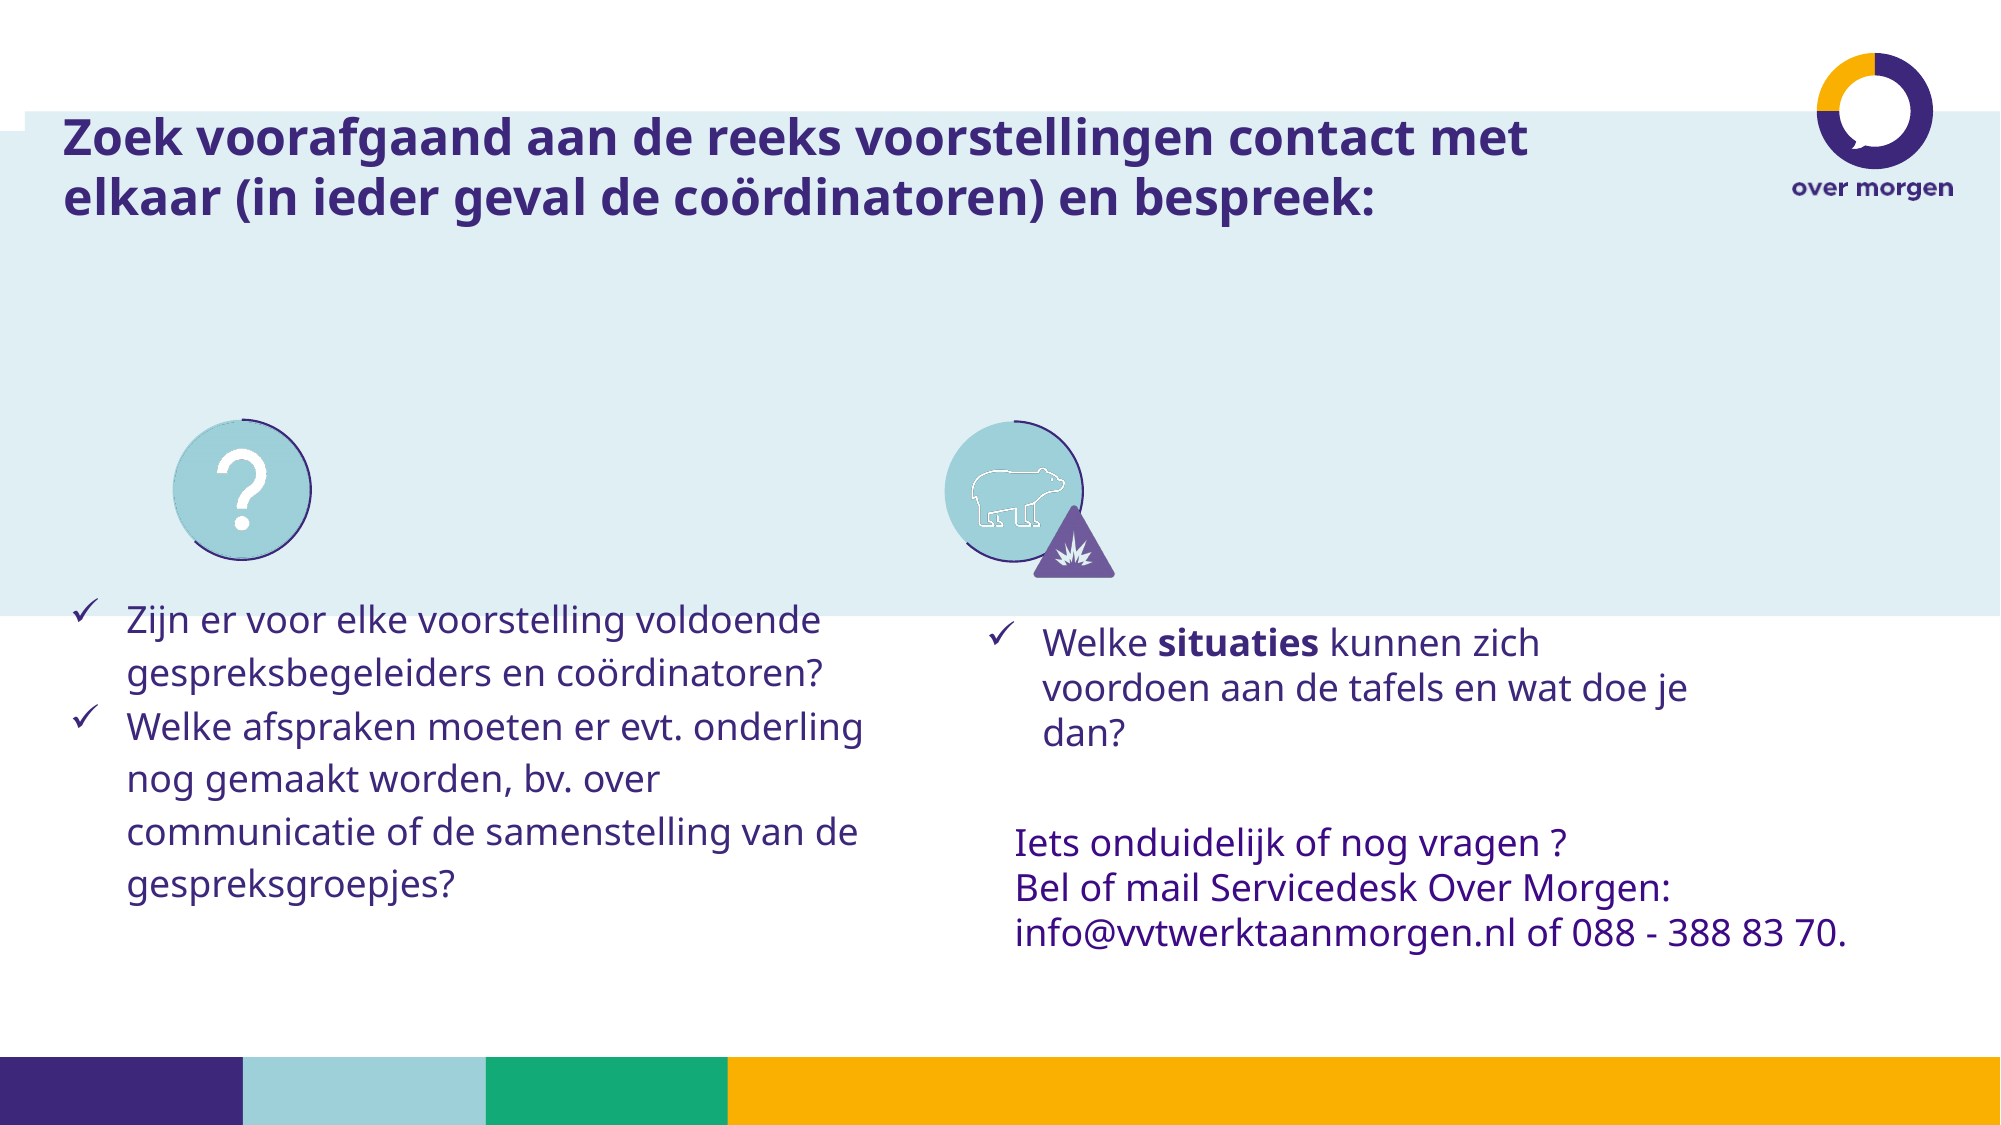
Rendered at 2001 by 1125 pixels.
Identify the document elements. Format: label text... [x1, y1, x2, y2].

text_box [944, 420, 1084, 563]
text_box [24, 52, 2000, 437]
text_box Welke situaties kunnen zich voordoen aan de tafels en wat doe je dan? [984, 610, 1691, 755]
picture [969, 446, 1120, 587]
picture [156, 404, 328, 576]
text_box Iets onduidelijk of nog vragen ? Bel of mail Servicedesk Over Morgen: info@vvtwerktaanmorgen.nl of 088 - 388 83 70. [999, 811, 1997, 962]
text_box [0, 1056, 2000, 1125]
text_box Zijn er voor elke voorstelling voldoende gespreksbegeleiders en coördinatoren? Welke afspraken moeten er evt. onderling nog gemaakt worden, bv. over communicatie of de samenstelling van de gespreksgroepjes? [68, 587, 898, 906]
